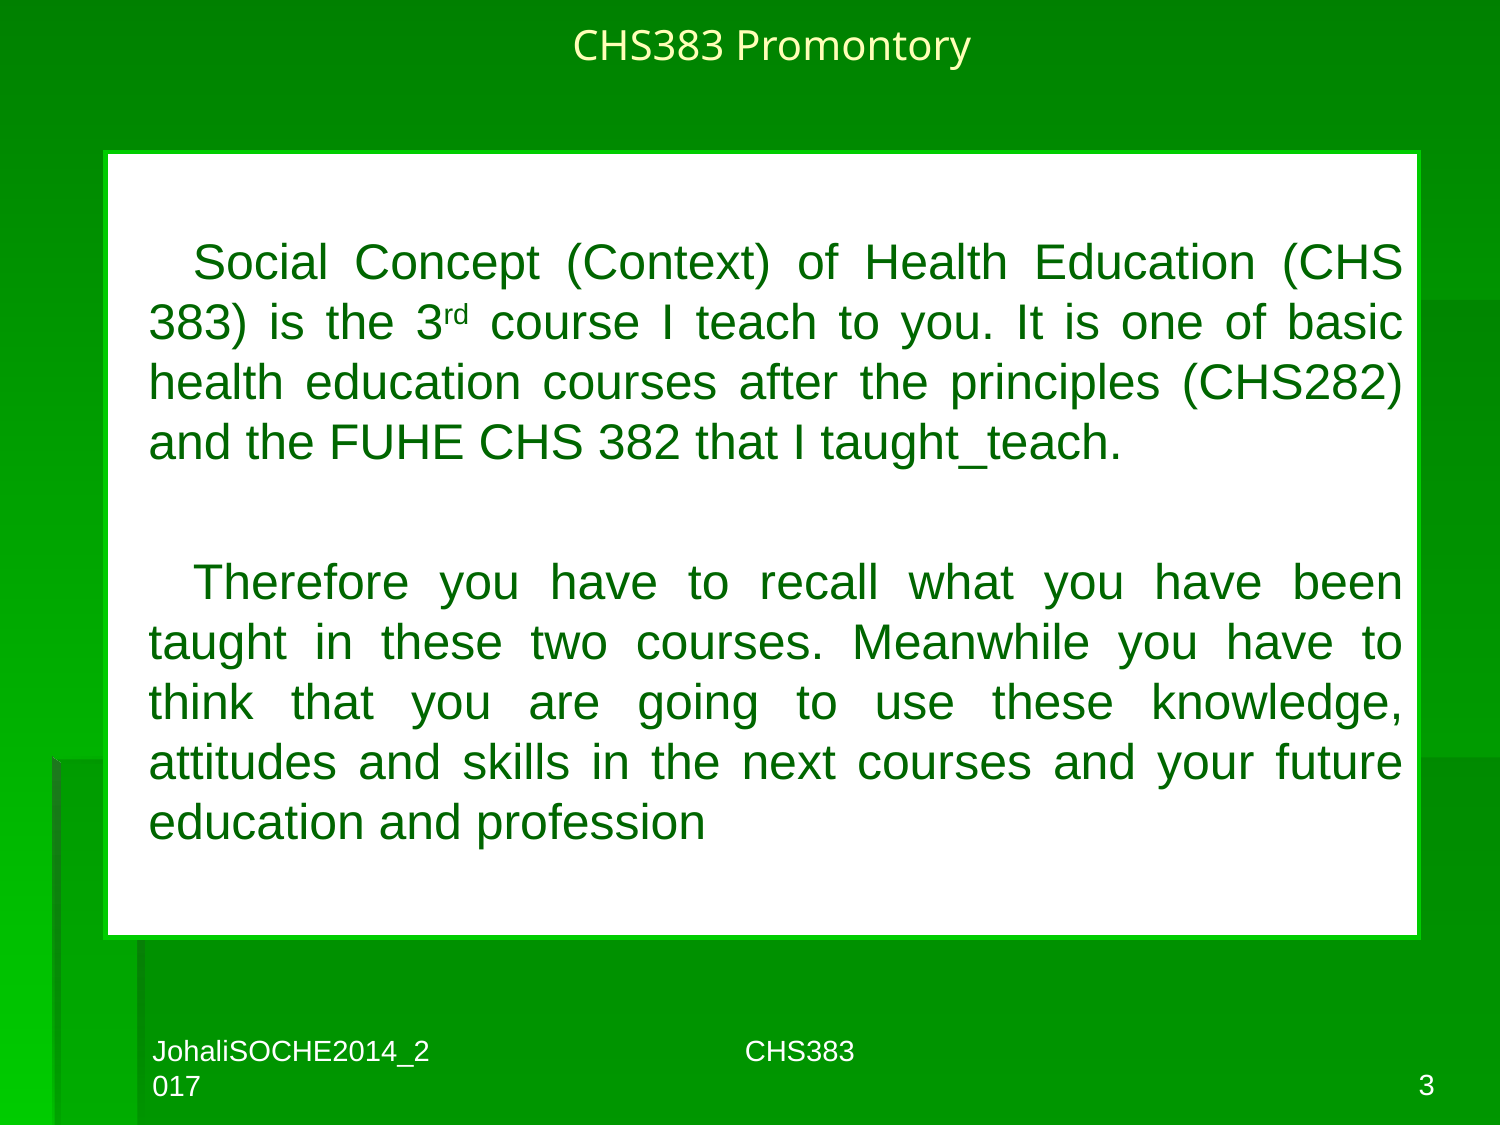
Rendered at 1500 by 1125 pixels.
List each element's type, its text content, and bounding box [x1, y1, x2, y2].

footer CHS383 [562, 1024, 1038, 1103]
slide_number JohaliSOCHE2014_2017 [137, 1024, 450, 1103]
title CHS383 Promontory [449, 16, 1094, 71]
slide_number 3 [1137, 1058, 1451, 1125]
list Social Concept (Context) of Health Education (CHS 383) is the 3rd course I teach to you. It is one of basic health education courses after the principles (CHS282) and the FUHE CHS 382 that I taught_teach. Therefore you have to recall what you have been taught in these two courses. Meanwhile you have to think that you are going to use these knowledge, attitudes and skills in the next courses and your future education and profession [103, 150, 1421, 940]
